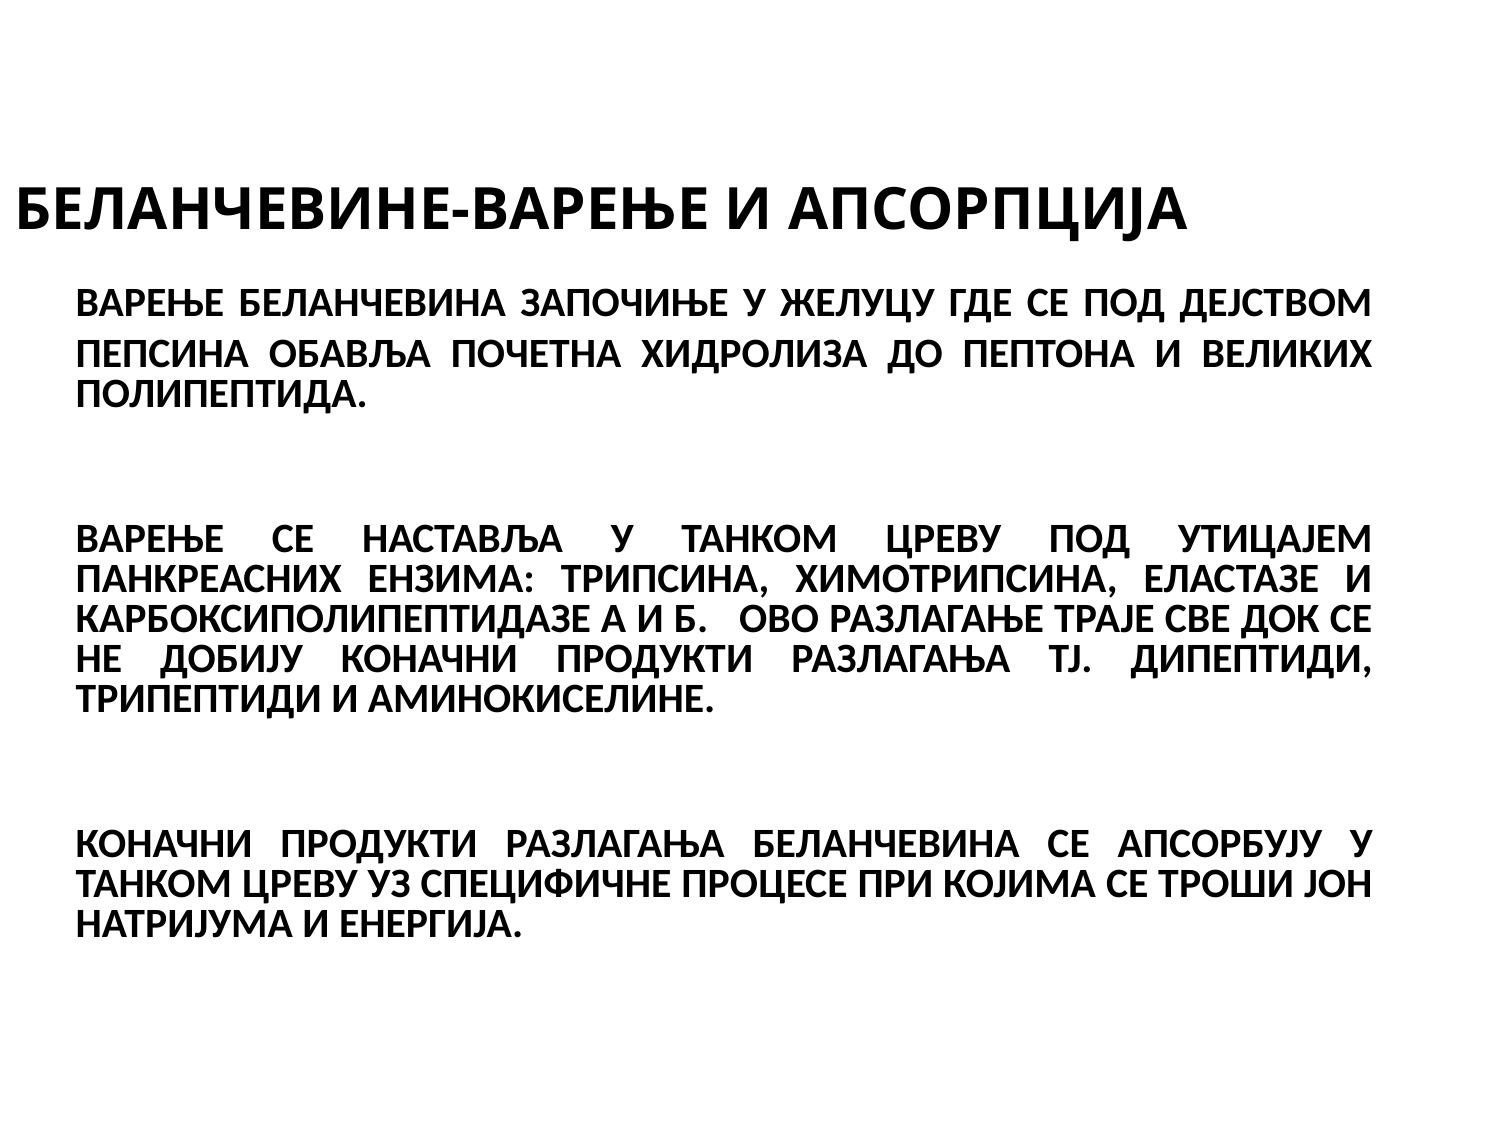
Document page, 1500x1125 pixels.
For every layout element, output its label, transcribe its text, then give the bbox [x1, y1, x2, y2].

subtitle ВАРЕЊЕ БЕЛАНЧЕВИНА ЗАПОЧИЊЕ У ЖЕЛУЦУ ГДЕ СЕ ПОД ДЕЈСТВОМ ПЕПСИНА ОБАВЉА ПОЧЕТНА ХИДРОЛИЗА ДО ПЕПТОНА И ВЕЛИКИХ ПОЛИПЕПТИДА. ВАРЕЊЕ СЕ НАСТАВЉА У ТАНКОМ ЦРЕВУ ПОД УТИЦАЈЕМ ПАНКРЕАСНИХ ЕНЗИМА: ТРИПСИНА, ХИМОТРИПСИНА, ЕЛАСТАЗЕ И КАРБОКСИПОЛИПЕПТИДАЗЕ А И Б. ОВО РАЗЛАГАЊЕ ТРАЈЕ СВЕ ДОК СЕ НЕ ДОБИЈУ КОНАЧНИ ПРОДУКТИ РАЗЛАГАЊА ТЈ. ДИПЕПТИДИ, ТРИПЕПТИДИ И АМИНОКИСЕЛИНЕ. КОНАЧНИ ПРОДУКТИ РАЗЛАГАЊА БЕЛАНЧЕВИНА СЕ АПСОРБУЈУ У ТАНКОМ ЦРЕВУ УЗ СПЕЦИФИЧНЕ ПРОЦЕСЕ ПРИ КОЈИМА СЕ ТРОШИ ЈОН НАТРИЈУМА И ЕНЕРГИЈА. [29, 249, 1388, 1059]
text_box БЕЛАНЧЕВИНЕ-ВАРЕЊЕ И АПСОРПЦИЈА [0, 164, 1465, 249]
